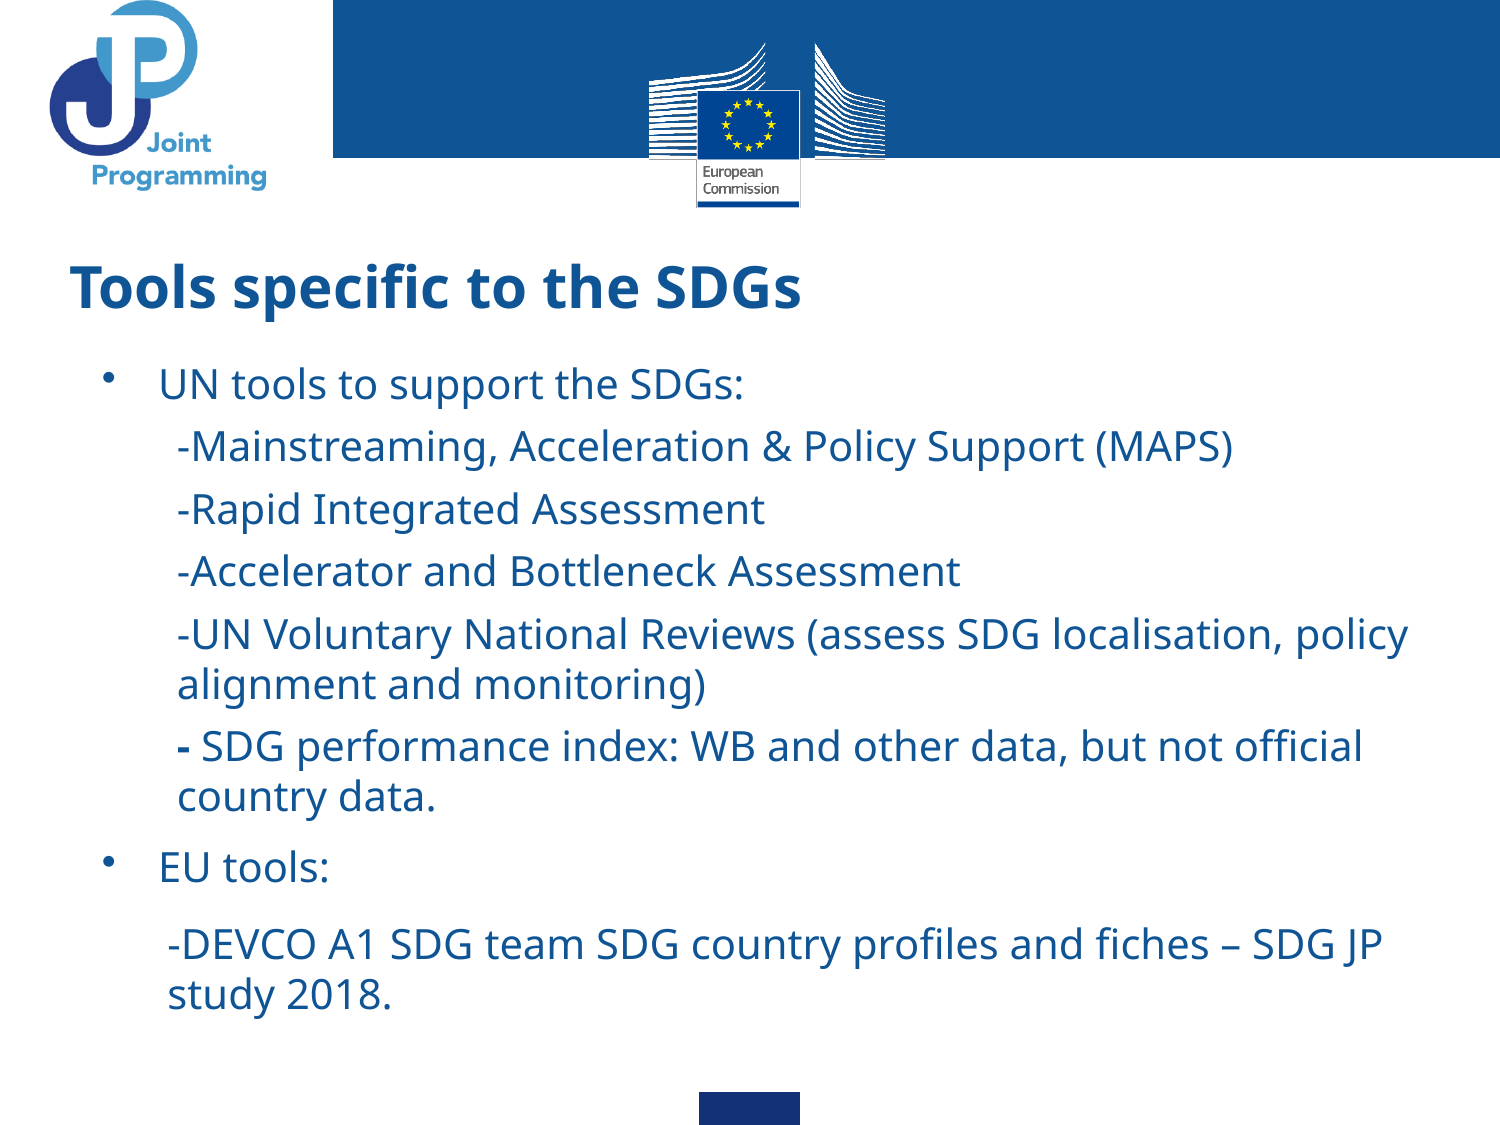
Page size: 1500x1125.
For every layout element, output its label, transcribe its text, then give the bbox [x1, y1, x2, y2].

picture [0, 0, 333, 195]
list UN tools to support the SDGs: -Mainstreaming, Acceleration & Policy Support (MAPS) -Rapid Integrated Assessment -Accelerator and Bottleneck Assessment -UN Voluntary National Reviews (assess SDG localisation, policy alignment and monitoring) - SDG performance index: WB and other data, but not official country data. EU tools: -DEVCO A1 SDG team SDG country profiles and fiches – SDG JP study 2018. [86, 349, 1435, 1083]
picture [649, 42, 885, 208]
title Tools specific to the SDGs [39, 208, 1483, 362]
